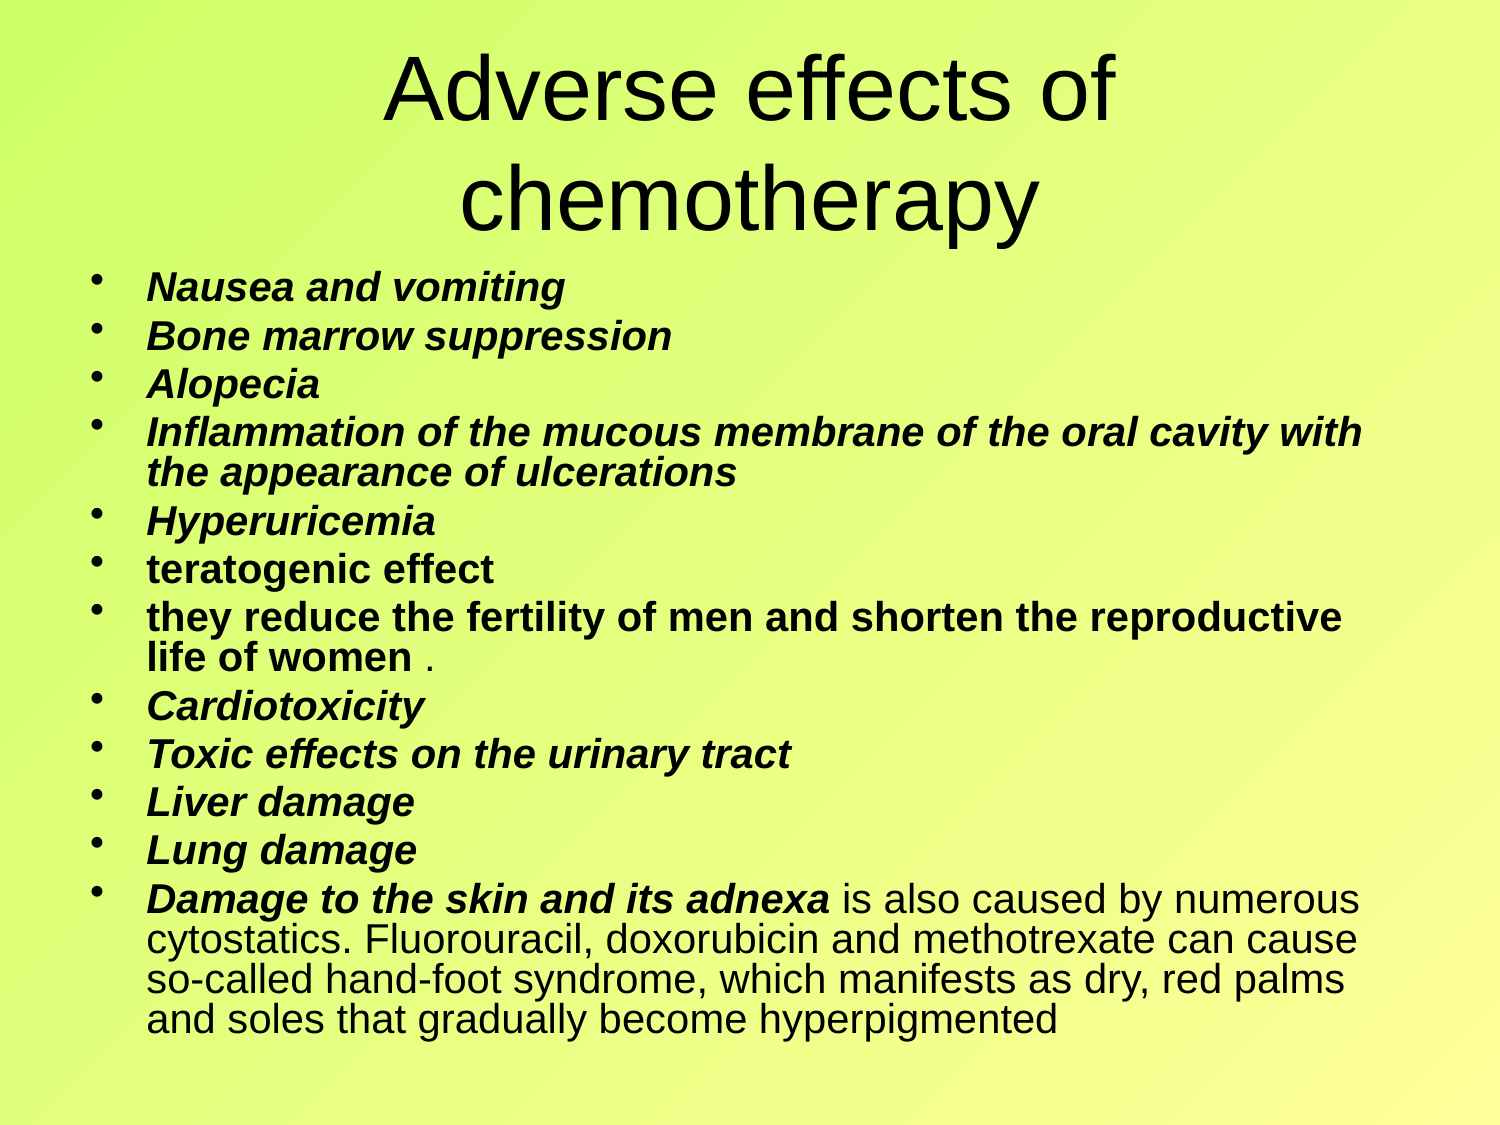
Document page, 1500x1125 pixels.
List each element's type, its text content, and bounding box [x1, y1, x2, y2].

list Nausea and vomiting Bone marrow suppression Alopecia Inflammation of the mucous membrane of the oral cavity with the appearance of ulcerations Hyperuricemia teratogenic effect they reduce the fertility of men and shorten the reproductive life of women . Cardiotoxicity Toxic effects on the urinary tract Liver damage Lung damage Damage to the skin and its adnexa is also caused by numerous cytostatics. Fluorouracil, doxorubicin and methotrexate can cause so-called hand-foot syndrome, which manifests as dry, red palms and soles that gradually become hyperpigmented [75, 262, 1425, 1106]
title Adverse effects of chemotherapy [75, 45, 1425, 233]
